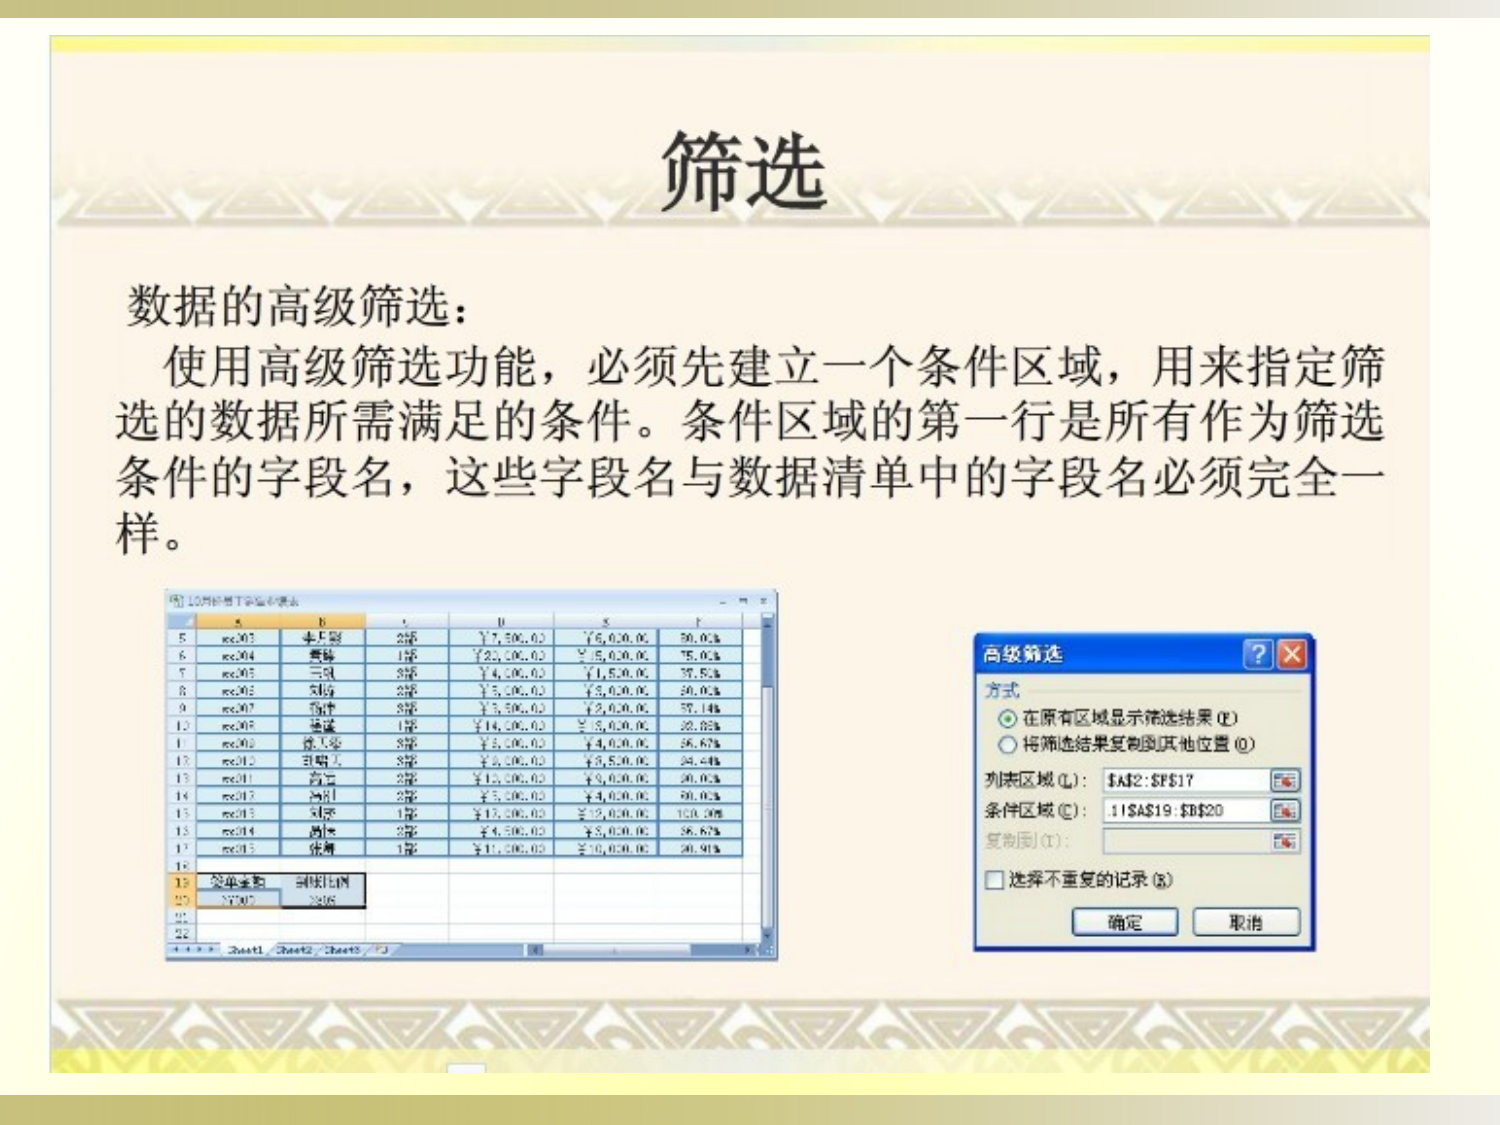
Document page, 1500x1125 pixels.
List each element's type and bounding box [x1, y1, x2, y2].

picture [46, 34, 1431, 1073]
